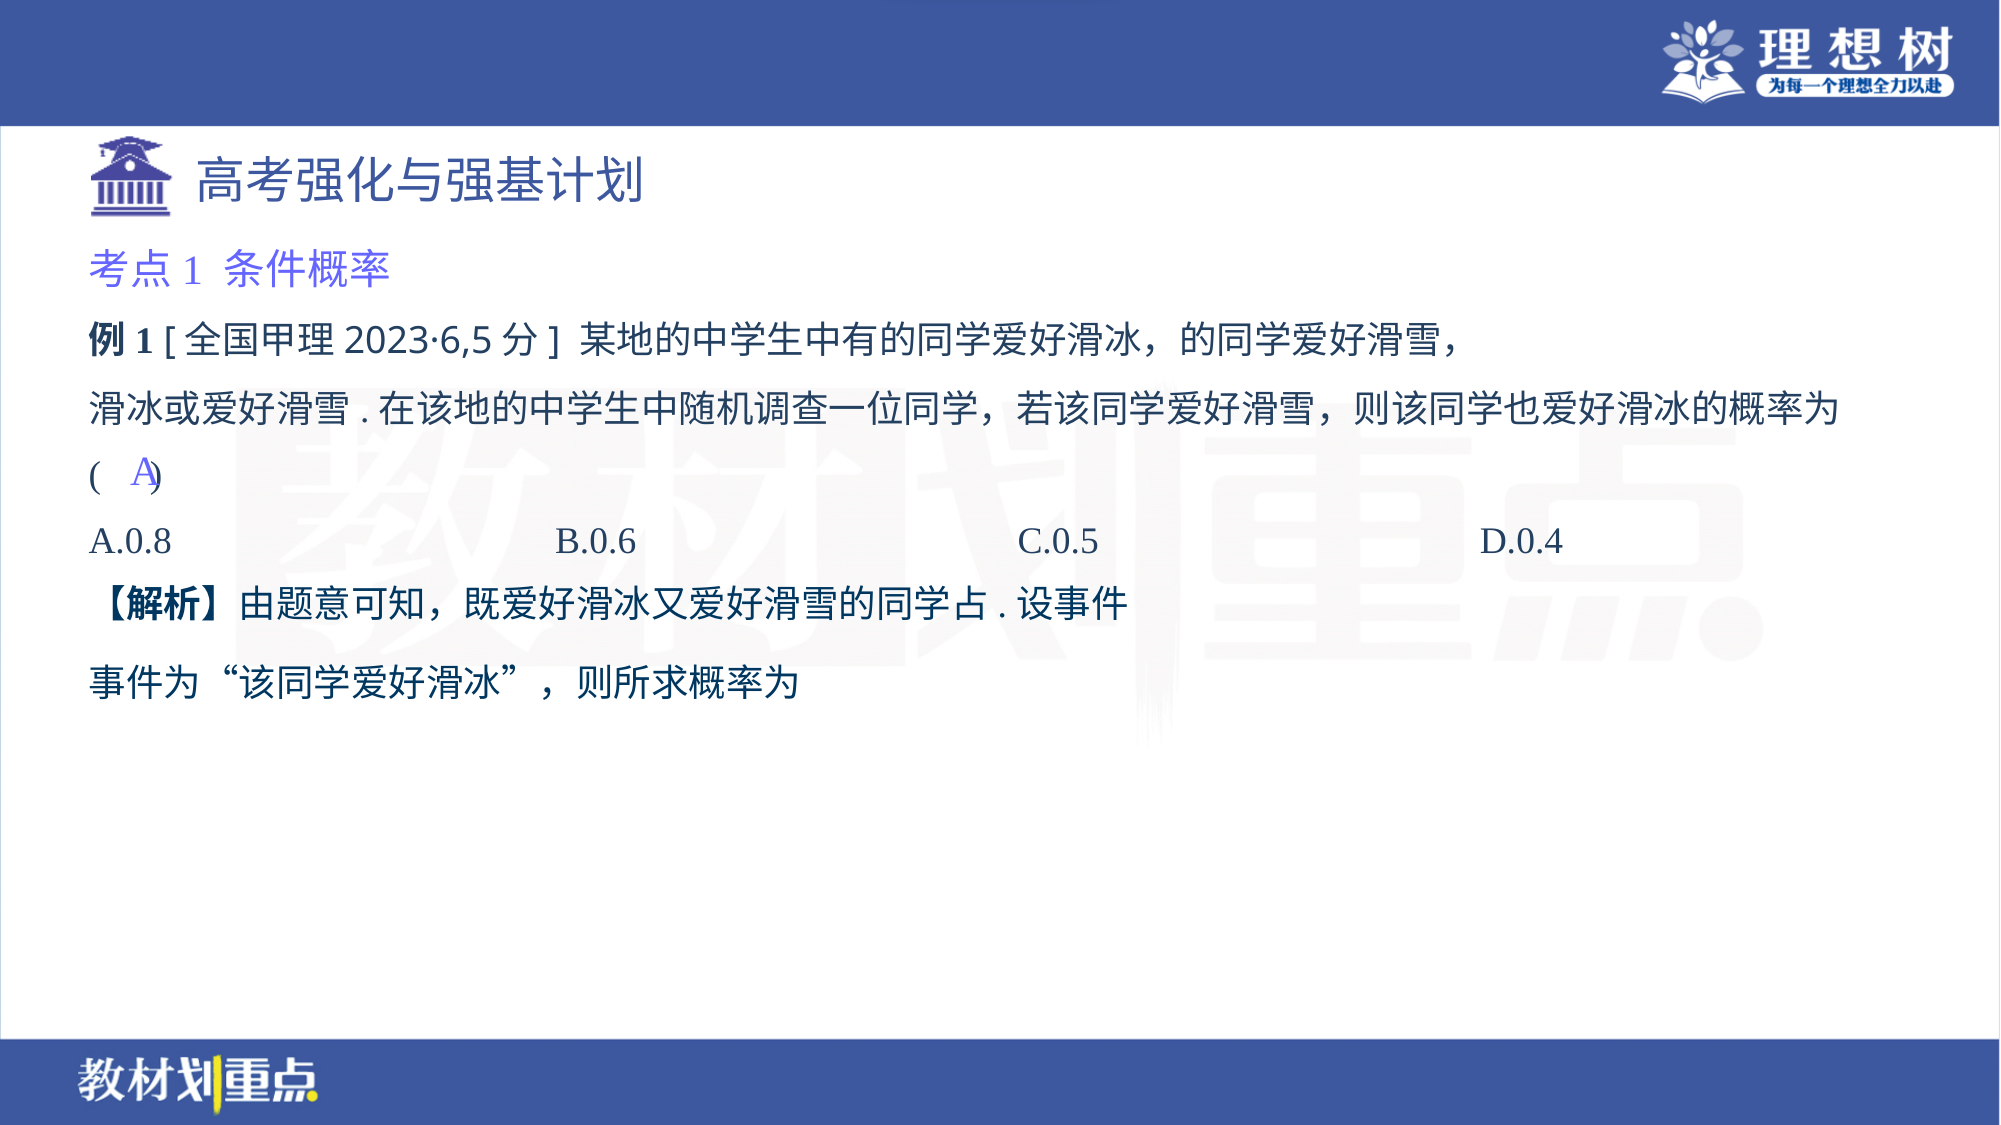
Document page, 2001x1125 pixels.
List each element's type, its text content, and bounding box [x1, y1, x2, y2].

text_box A.0.8 B.0.6 C.0.5 D.0.4 [88, 494, 1911, 554]
text_box 考点1 条件概率 [88, 222, 1911, 356]
text_box A [115, 441, 176, 492]
picture [0, 0, 2000, 1125]
text_box 高考强化与强基计划 [194, 135, 726, 222]
